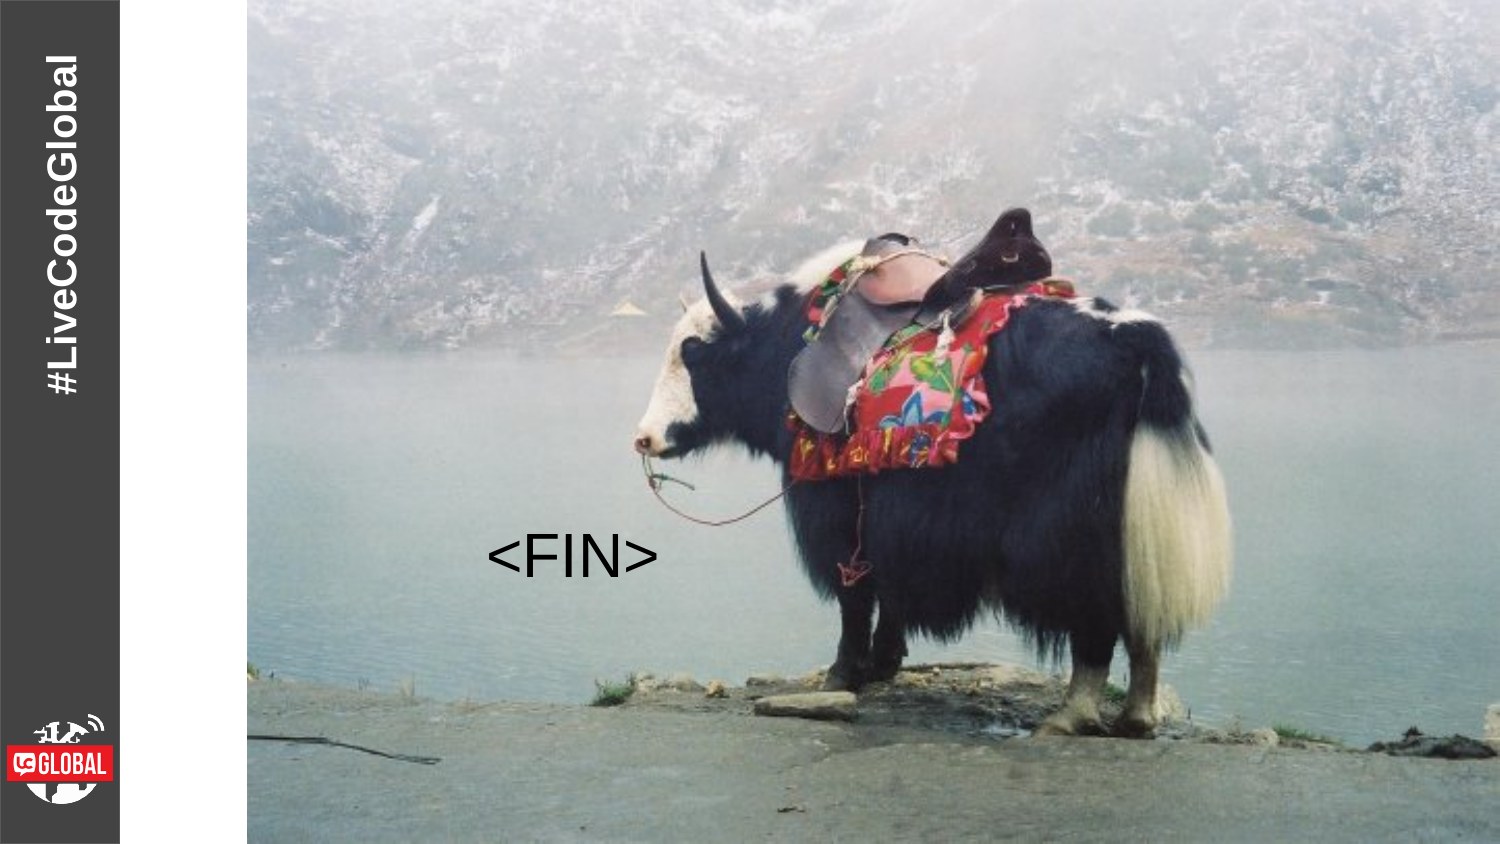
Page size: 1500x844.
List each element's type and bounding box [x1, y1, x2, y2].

picture [7, 714, 113, 804]
picture [247, 0, 1500, 844]
